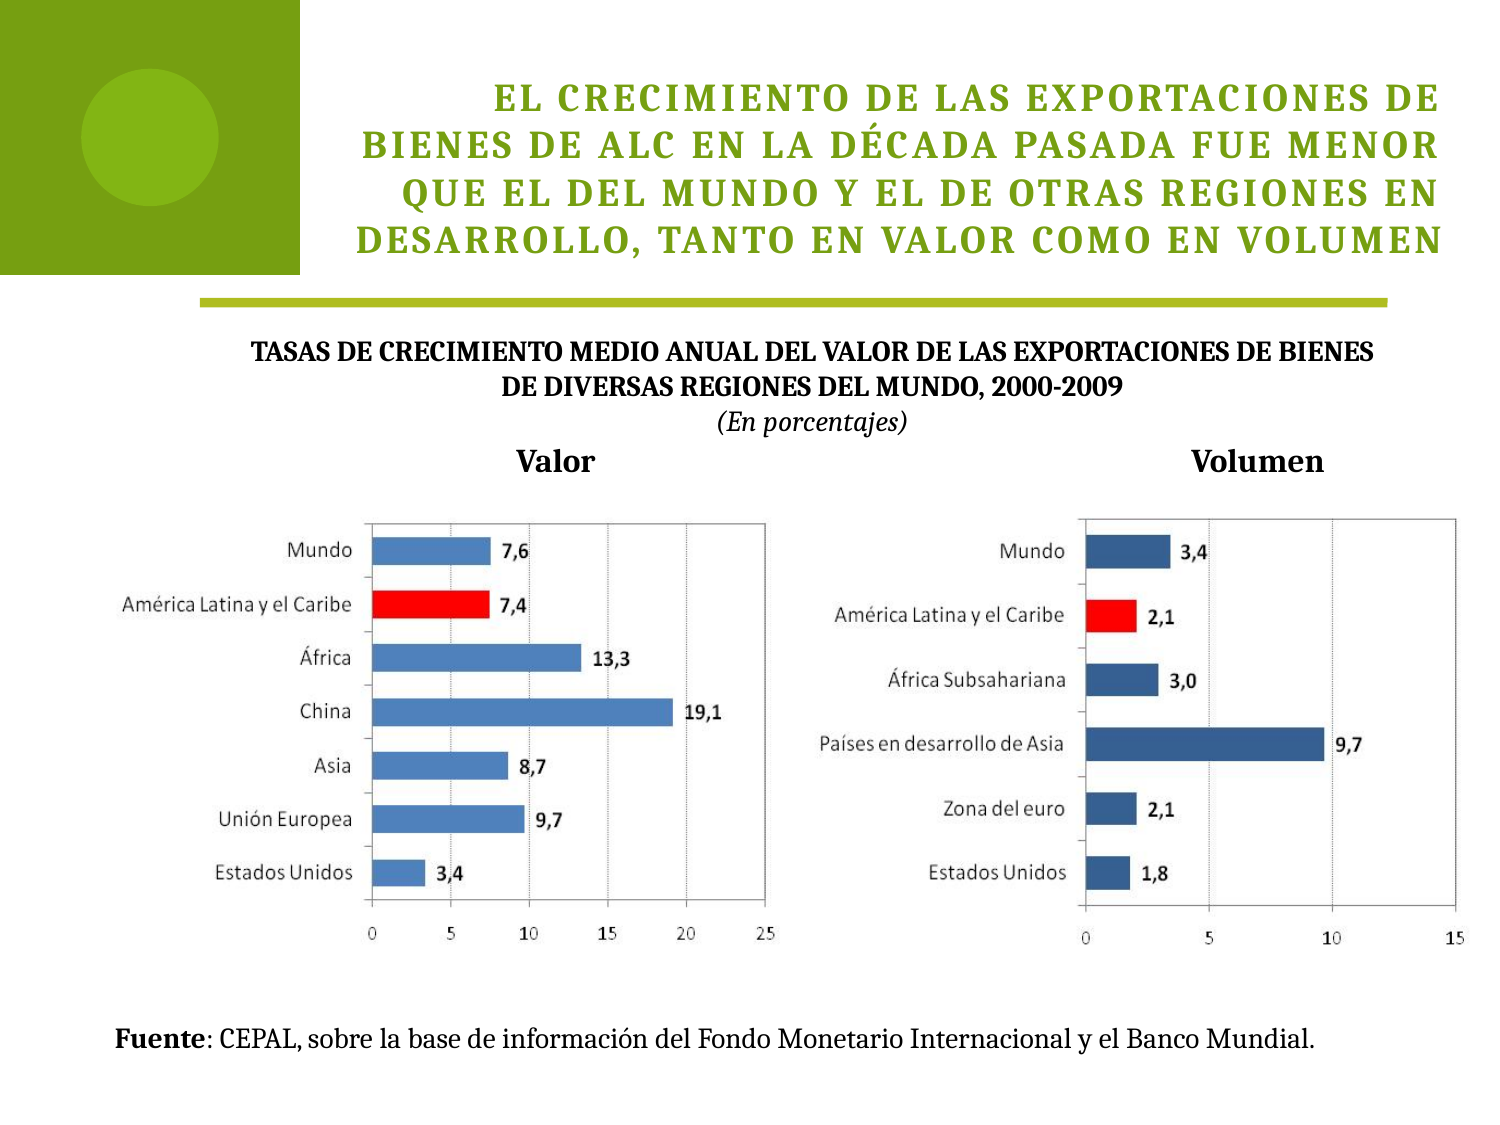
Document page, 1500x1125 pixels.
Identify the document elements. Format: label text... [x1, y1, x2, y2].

title El crecimiento de las exportaciones de bienes de ALC en la década pasada fue menor que el del mundo y el de otras regiones en desarrollo, tanto en valor como en volumen [324, 42, 1459, 291]
text_box Volumen [1176, 431, 1340, 487]
text_box Fuente: CEPAL, sobre la base de información del Fondo Monetario Internacional y el Banco Mundial. [100, 1012, 1400, 1085]
text_box Valor [501, 431, 611, 487]
picture [99, 499, 1488, 963]
text_box TASAS DE CRECIMIENTO MEDIO ANUAL DEL VALOR DE LAS EXPORTACIONES DE BIENES DE DIVERSAS REGIONES DEL MUNDO, 2000-2009 (En porcentajes) [225, 324, 1400, 445]
